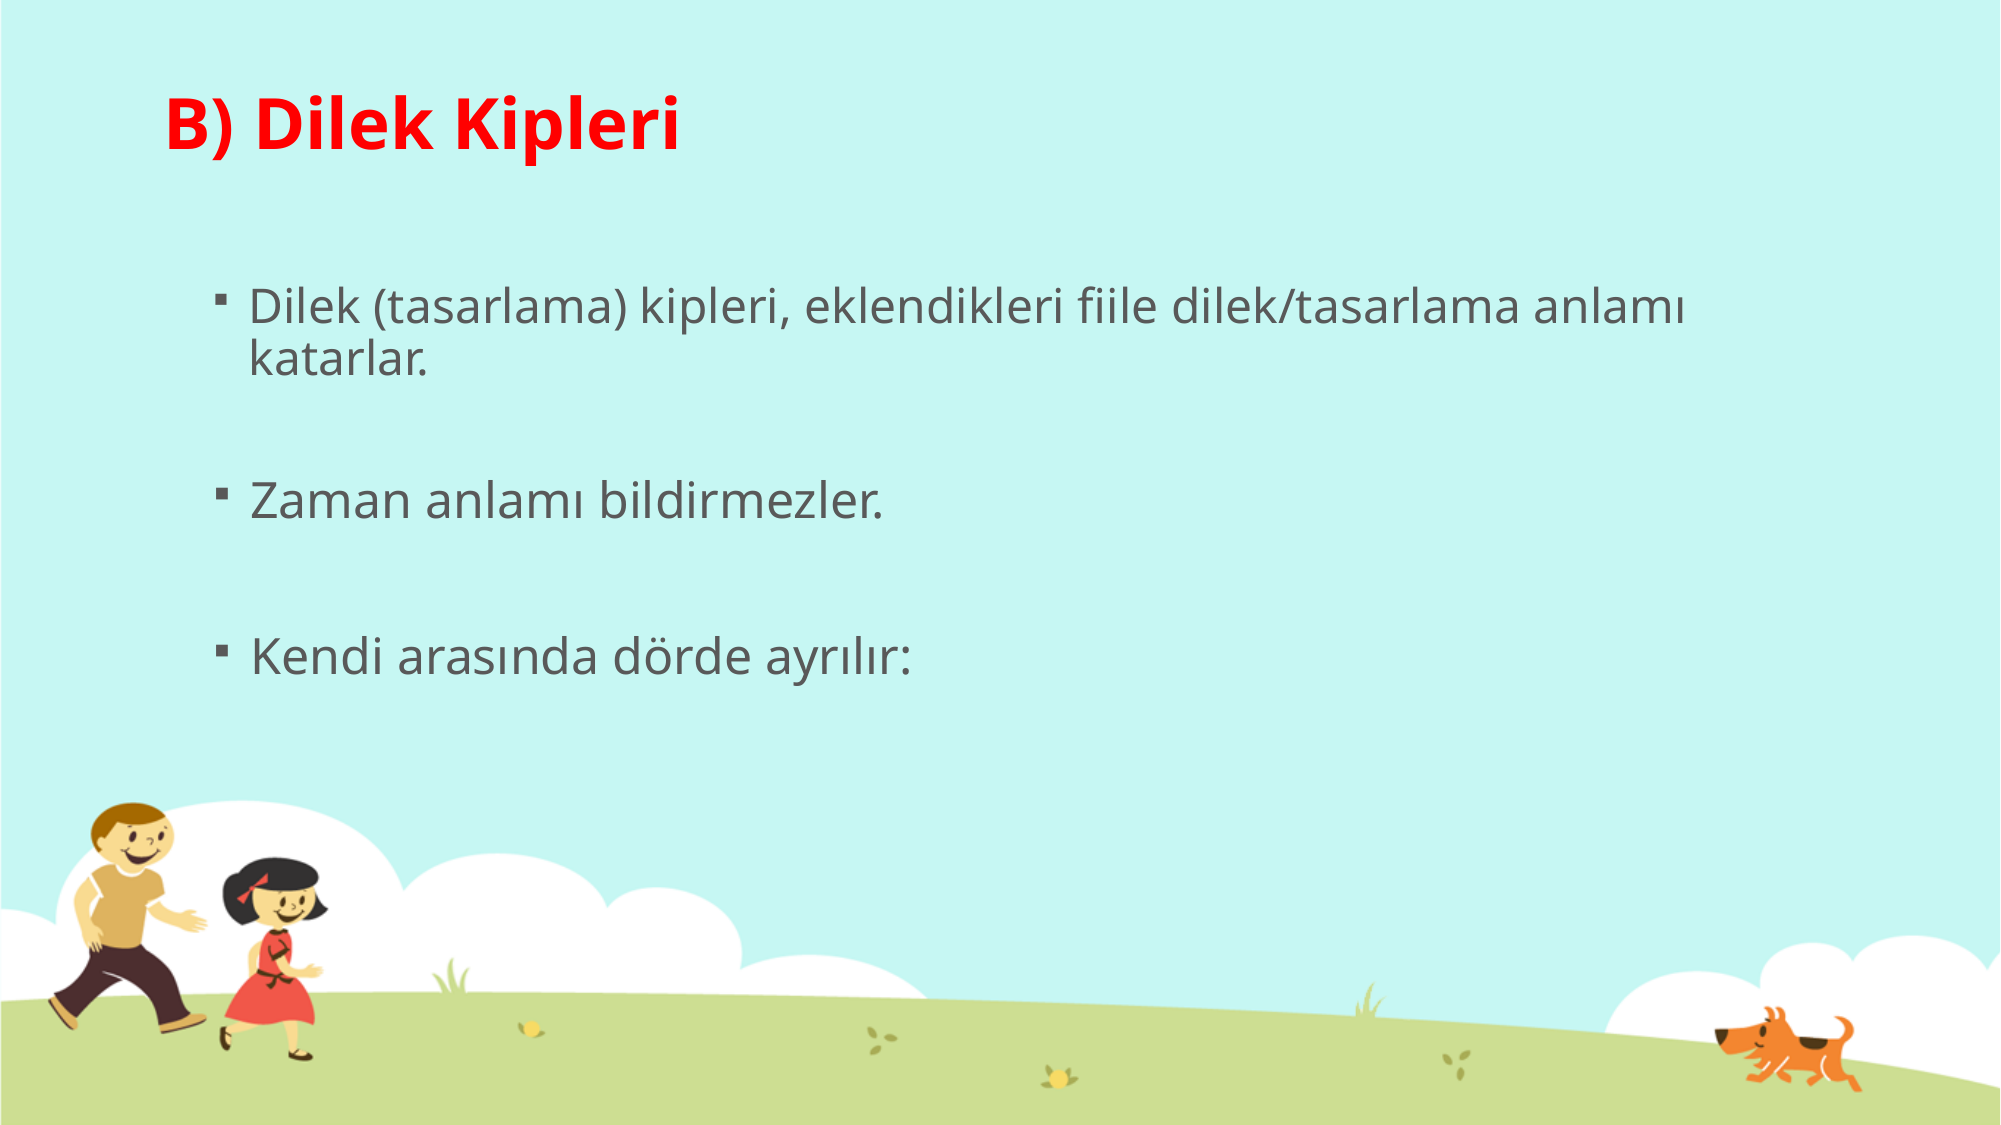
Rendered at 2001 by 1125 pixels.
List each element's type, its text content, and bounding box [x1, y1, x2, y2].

text_box Kendi arasında dörde ayrılır: [190, 624, 1848, 768]
text_box Zaman anlamı bildirmezler. [190, 467, 1848, 612]
text_box Dilek (tasarlama) kipleri, eklendikleri fiile dilek/tasarlama anlamı katarlar. [190, 274, 1848, 394]
title B) Dilek Kipleri [148, 53, 1686, 173]
picture [0, 0, 2001, 1125]
